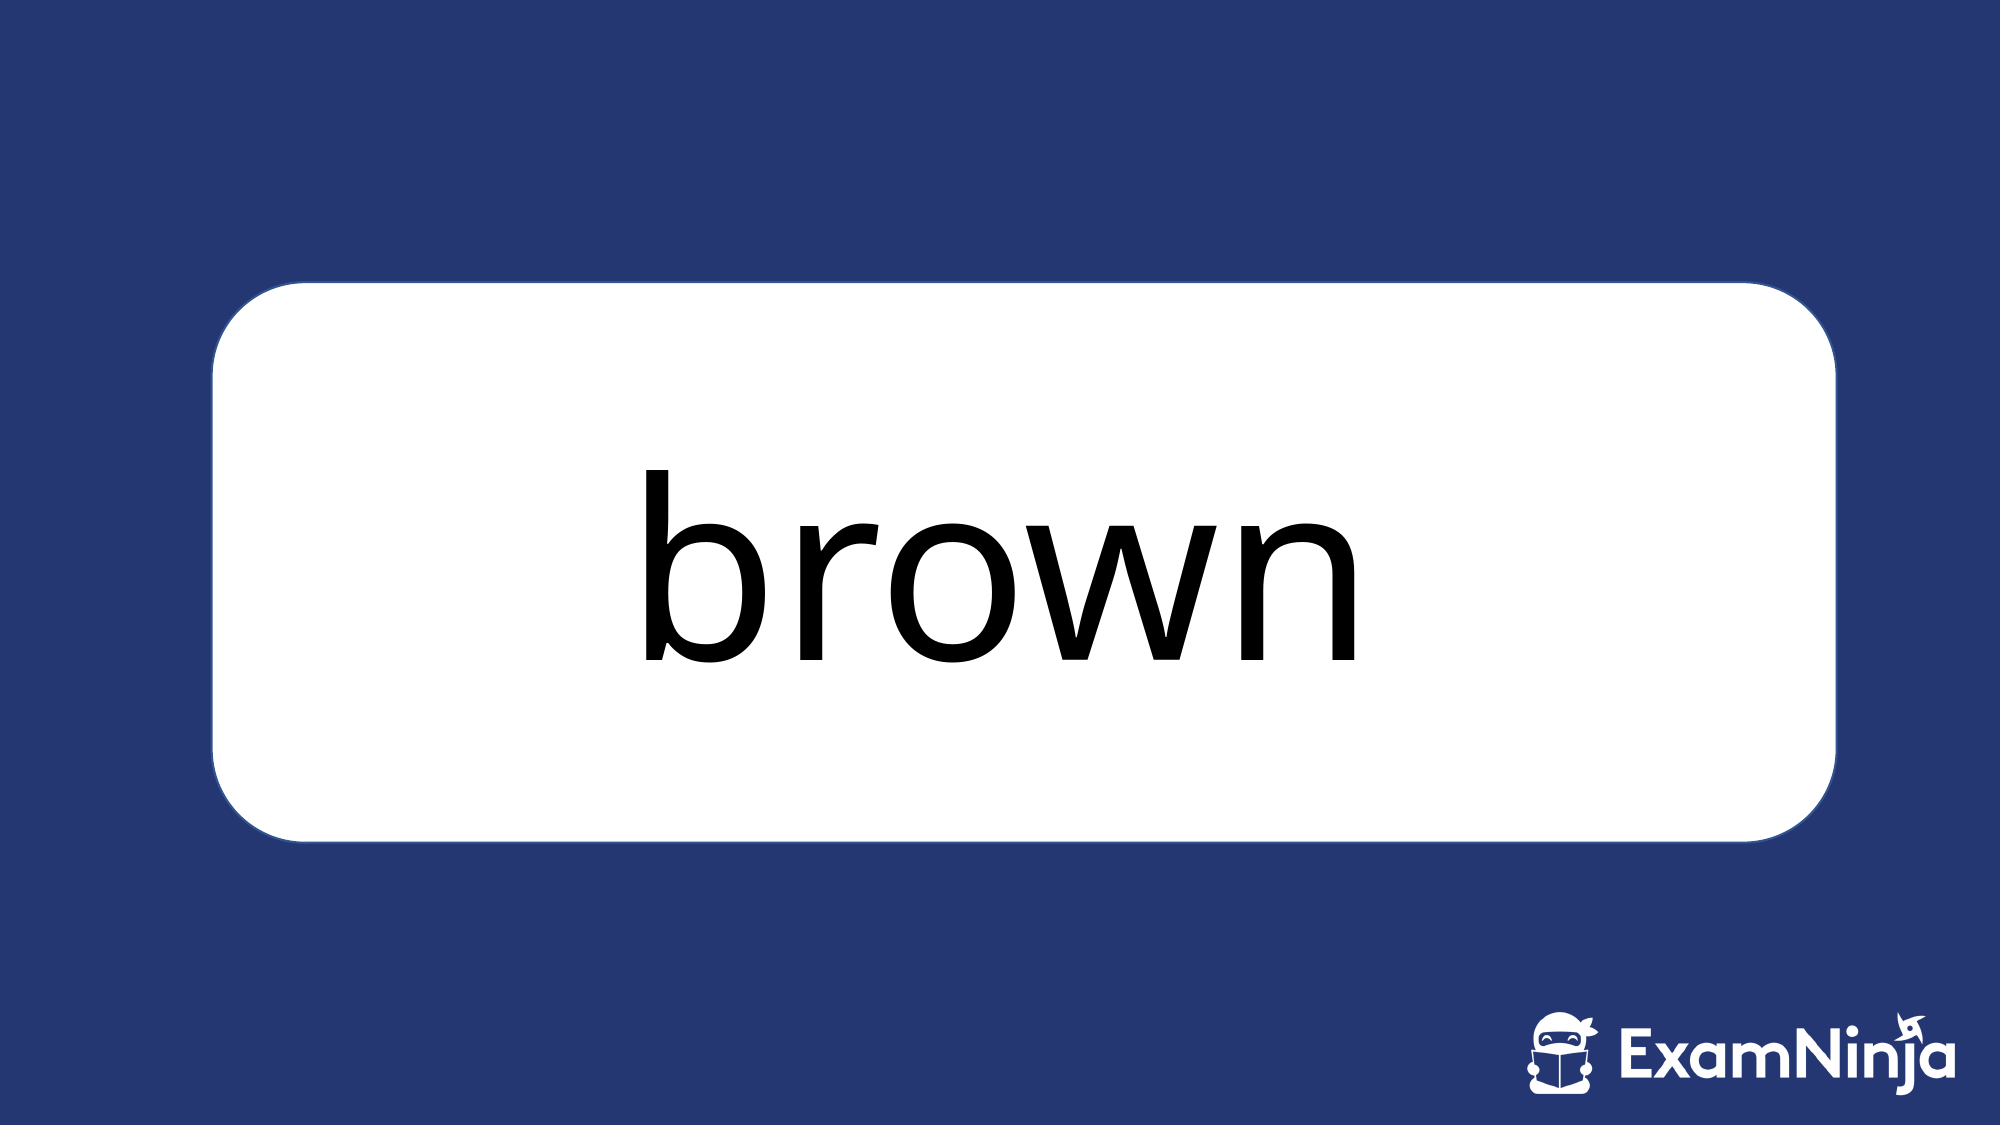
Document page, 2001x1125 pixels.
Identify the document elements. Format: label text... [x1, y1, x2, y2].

text_box [210, 719, 1838, 844]
text_box [210, 281, 1838, 403]
picture [1501, 1003, 1979, 1102]
text_box brown [143, 403, 1857, 719]
